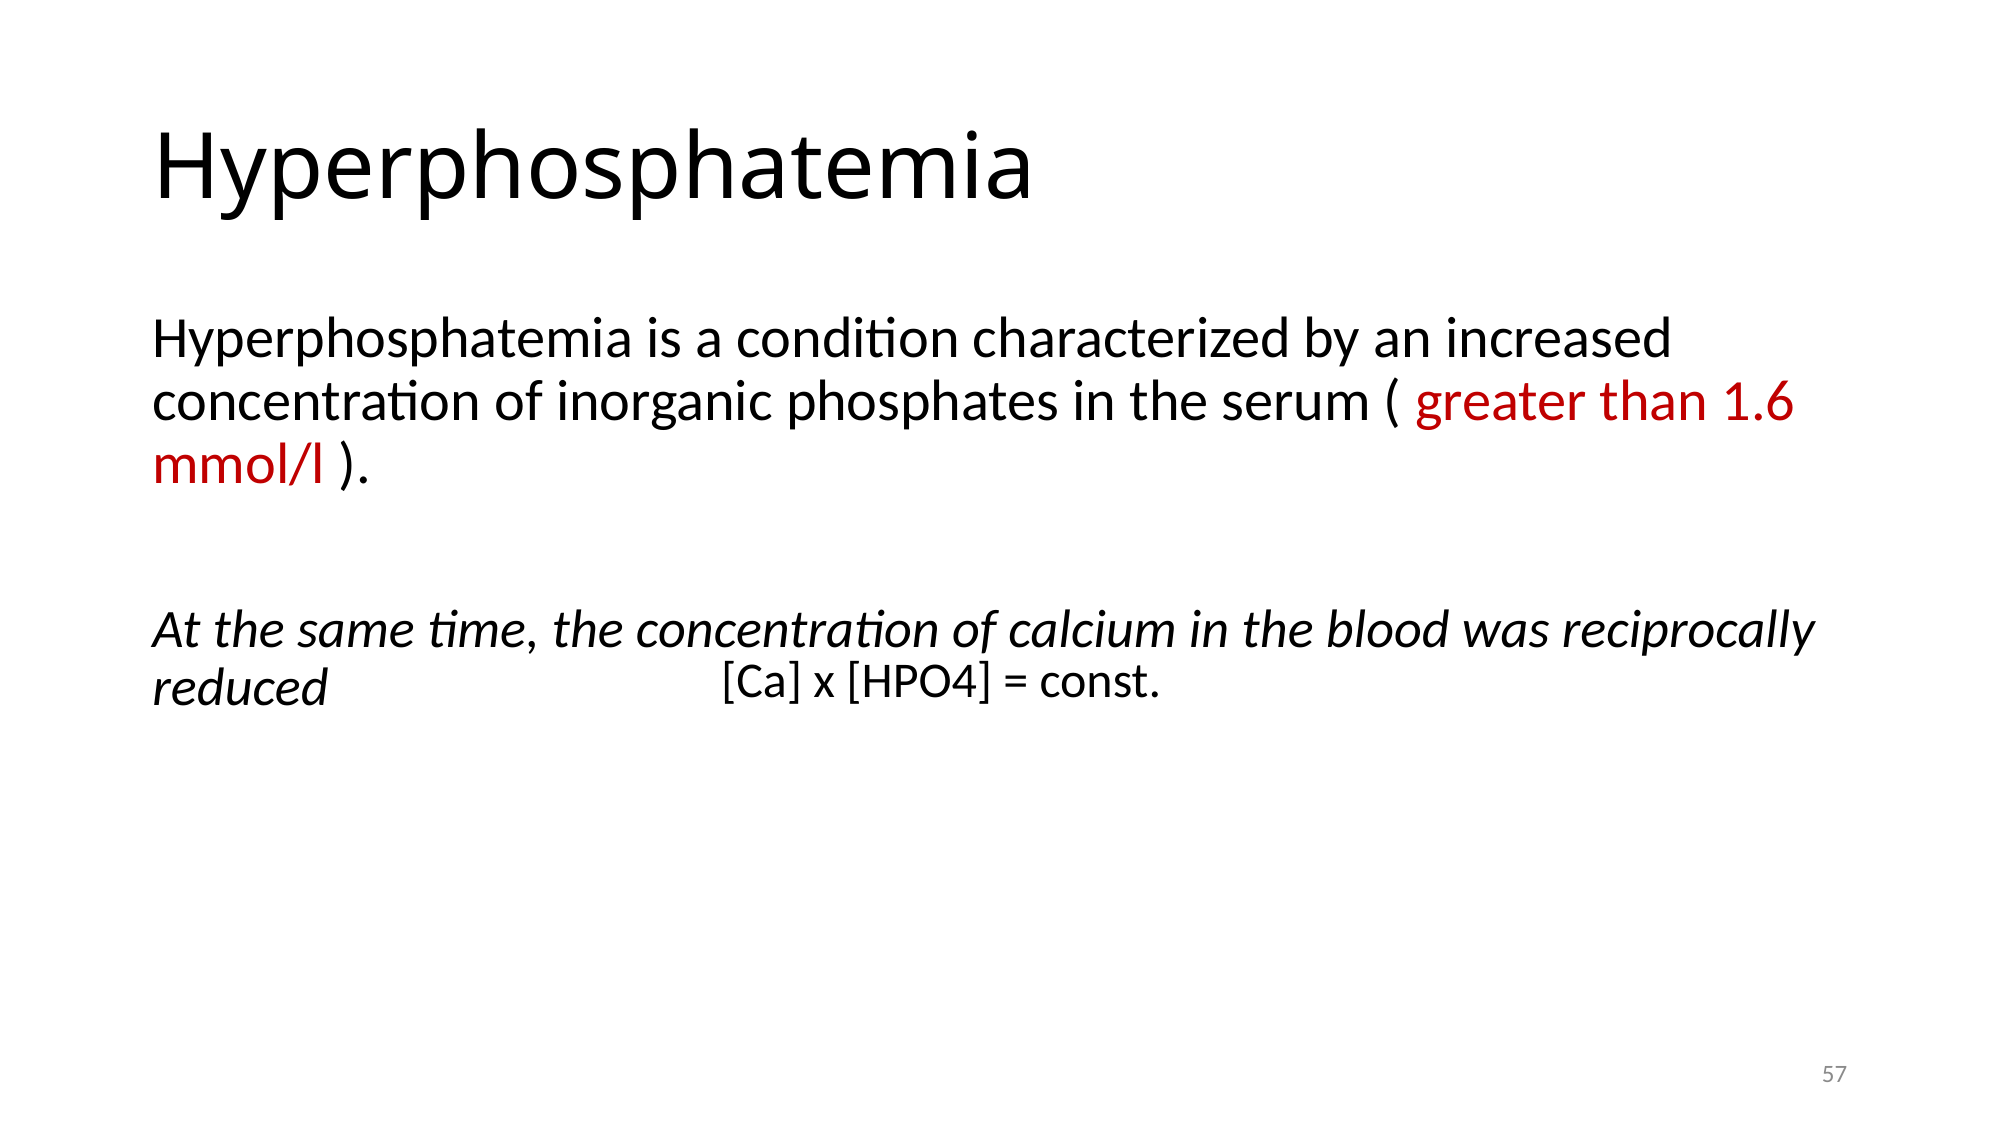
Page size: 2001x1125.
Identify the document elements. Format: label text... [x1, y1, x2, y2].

title Hyperphosphatemia [137, 59, 1863, 278]
list Hyperphosphatemia is a condition characterized by an increased concentration of inorganic phosphates in the serum ( greater than 1.6 mmol/l ). At the same time, the concentration of calcium in the blood was reciprocally reduced [137, 299, 1863, 1014]
slide_number 57 [1412, 1042, 1863, 1103]
text_box [Ca] x [HPO4] = const. [706, 640, 1177, 716]
